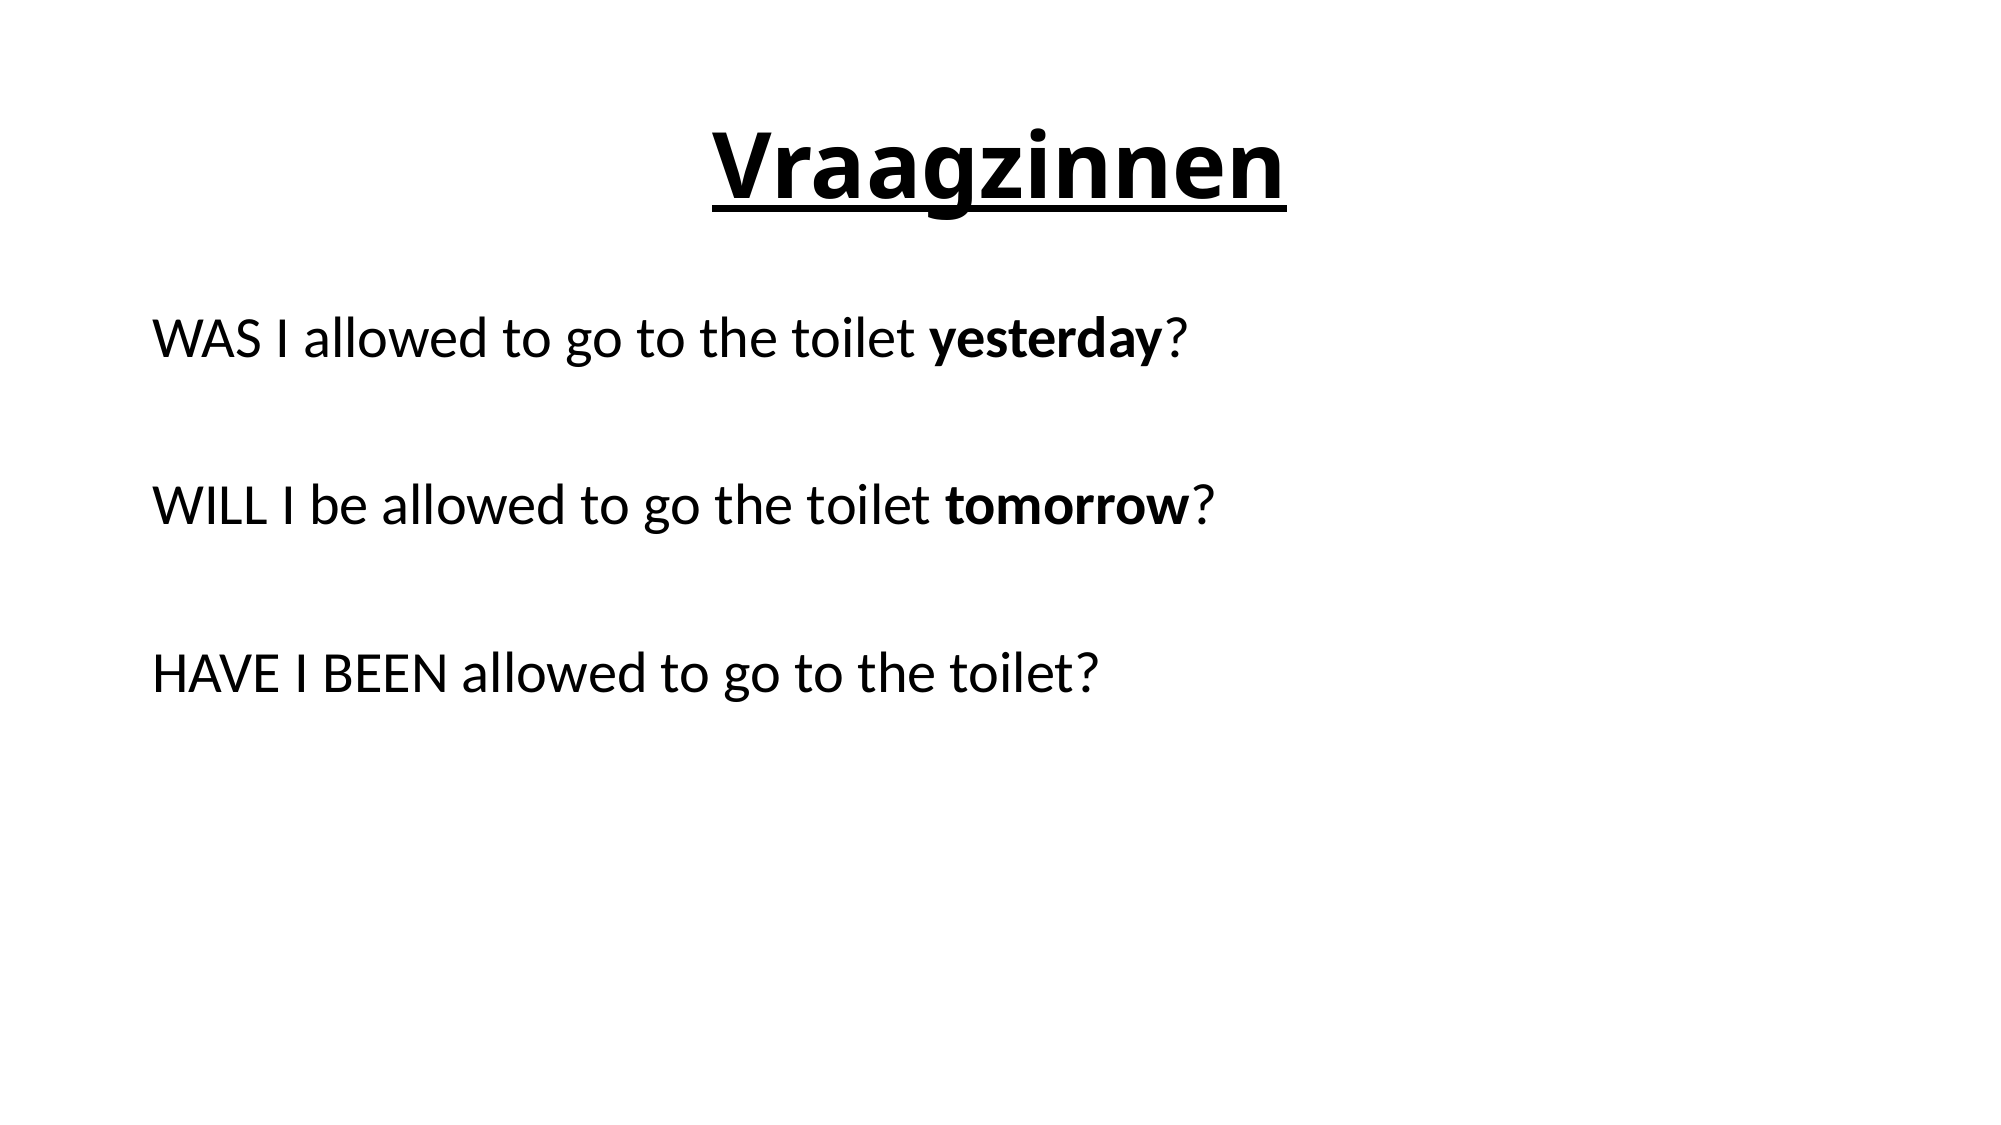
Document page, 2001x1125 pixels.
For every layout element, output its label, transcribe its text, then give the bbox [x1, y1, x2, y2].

title Vraagzinnen [137, 59, 1863, 278]
list WAS I allowed to go to the toilet yesterday? WILL I be allowed to go the toilet tomorrow? HAVE I BEEN allowed to go to the toilet? [137, 299, 1863, 1014]
